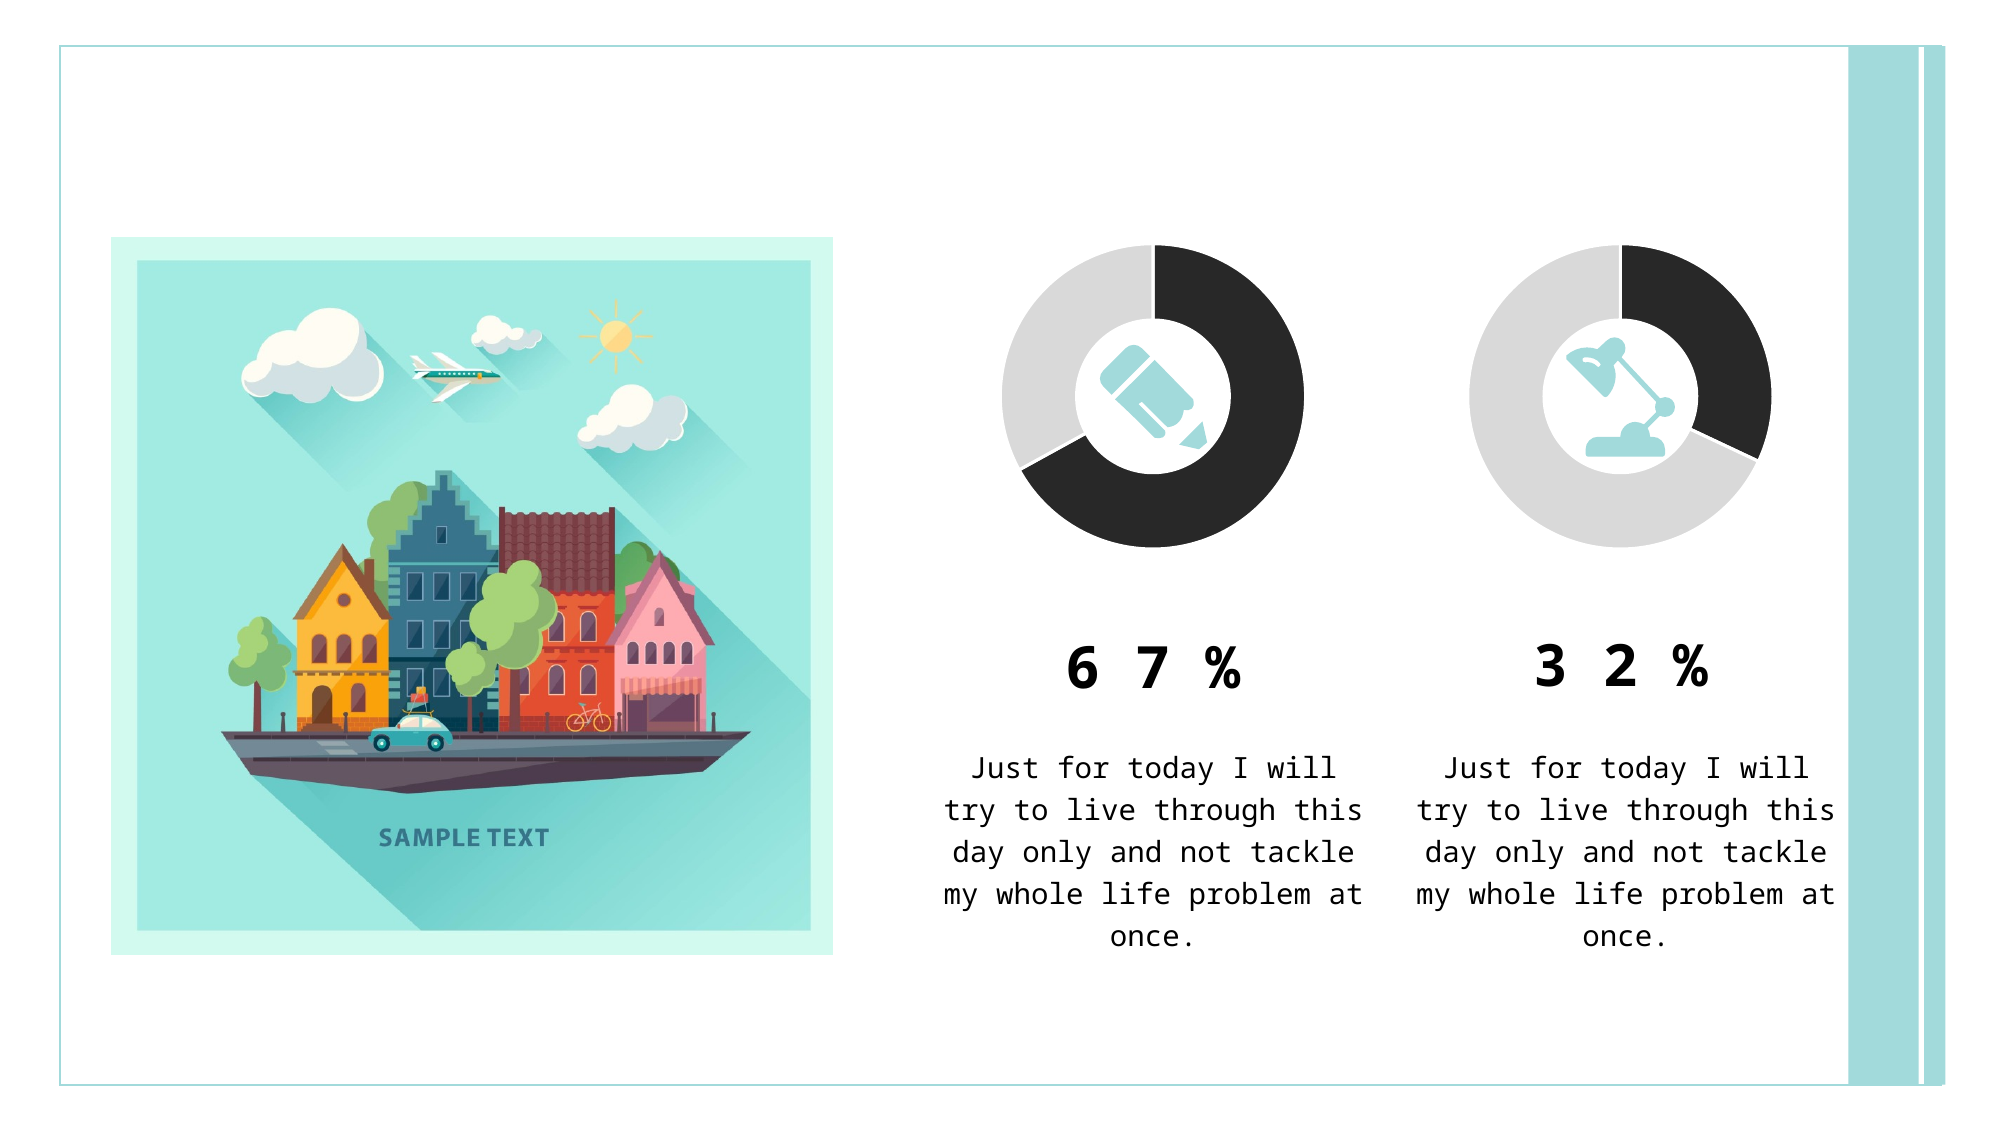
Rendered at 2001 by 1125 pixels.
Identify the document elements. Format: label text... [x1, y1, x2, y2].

chart [962, 237, 1344, 556]
chart [1429, 237, 1811, 556]
text_box 3 2 % [1473, 620, 1767, 706]
picture [111, 237, 833, 955]
text_box 6 7 % [1006, 622, 1300, 708]
text_box Just for today I will try to live through this day only and not tackle my whole life problem at once. [920, 734, 1386, 960]
text_box Just for today I will try to live through this day only and not tackle my whole life problem at once. [1393, 734, 1859, 960]
text_box [59, 45, 1942, 1086]
text_box [1942, 45, 1946, 1086]
